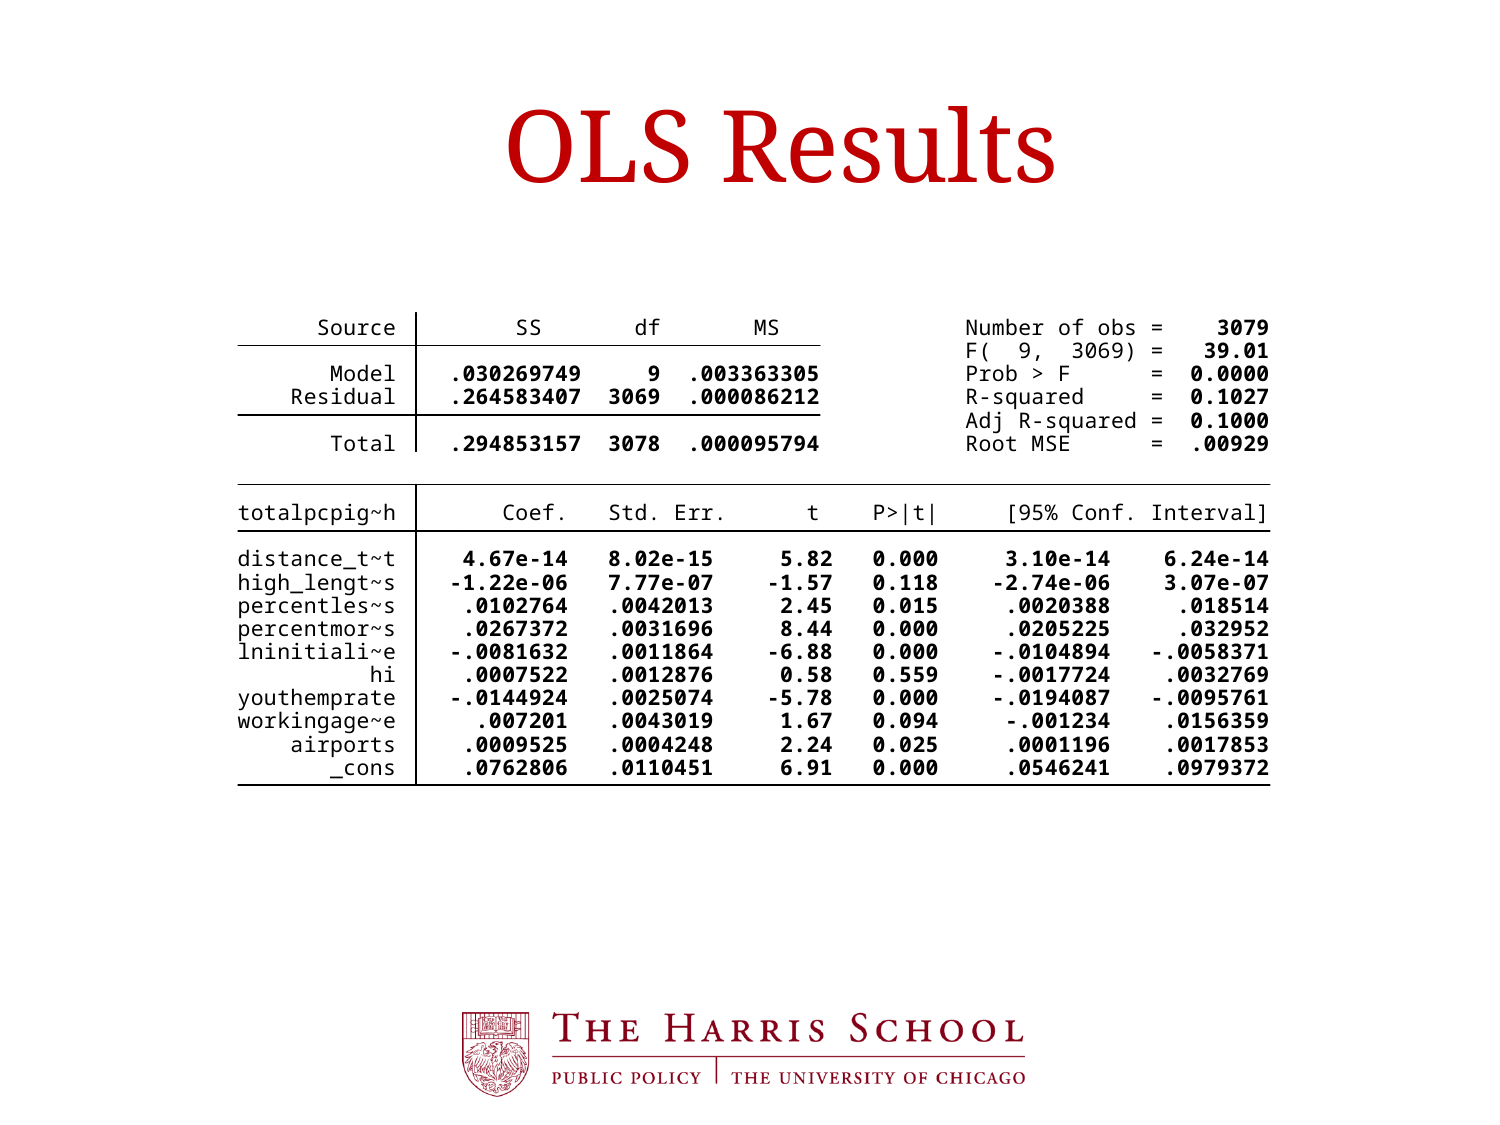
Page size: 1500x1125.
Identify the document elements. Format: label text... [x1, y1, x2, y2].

picture [237, 312, 1500, 799]
text_box OLS Results [112, 75, 1450, 210]
picture [462, 1012, 1026, 1097]
